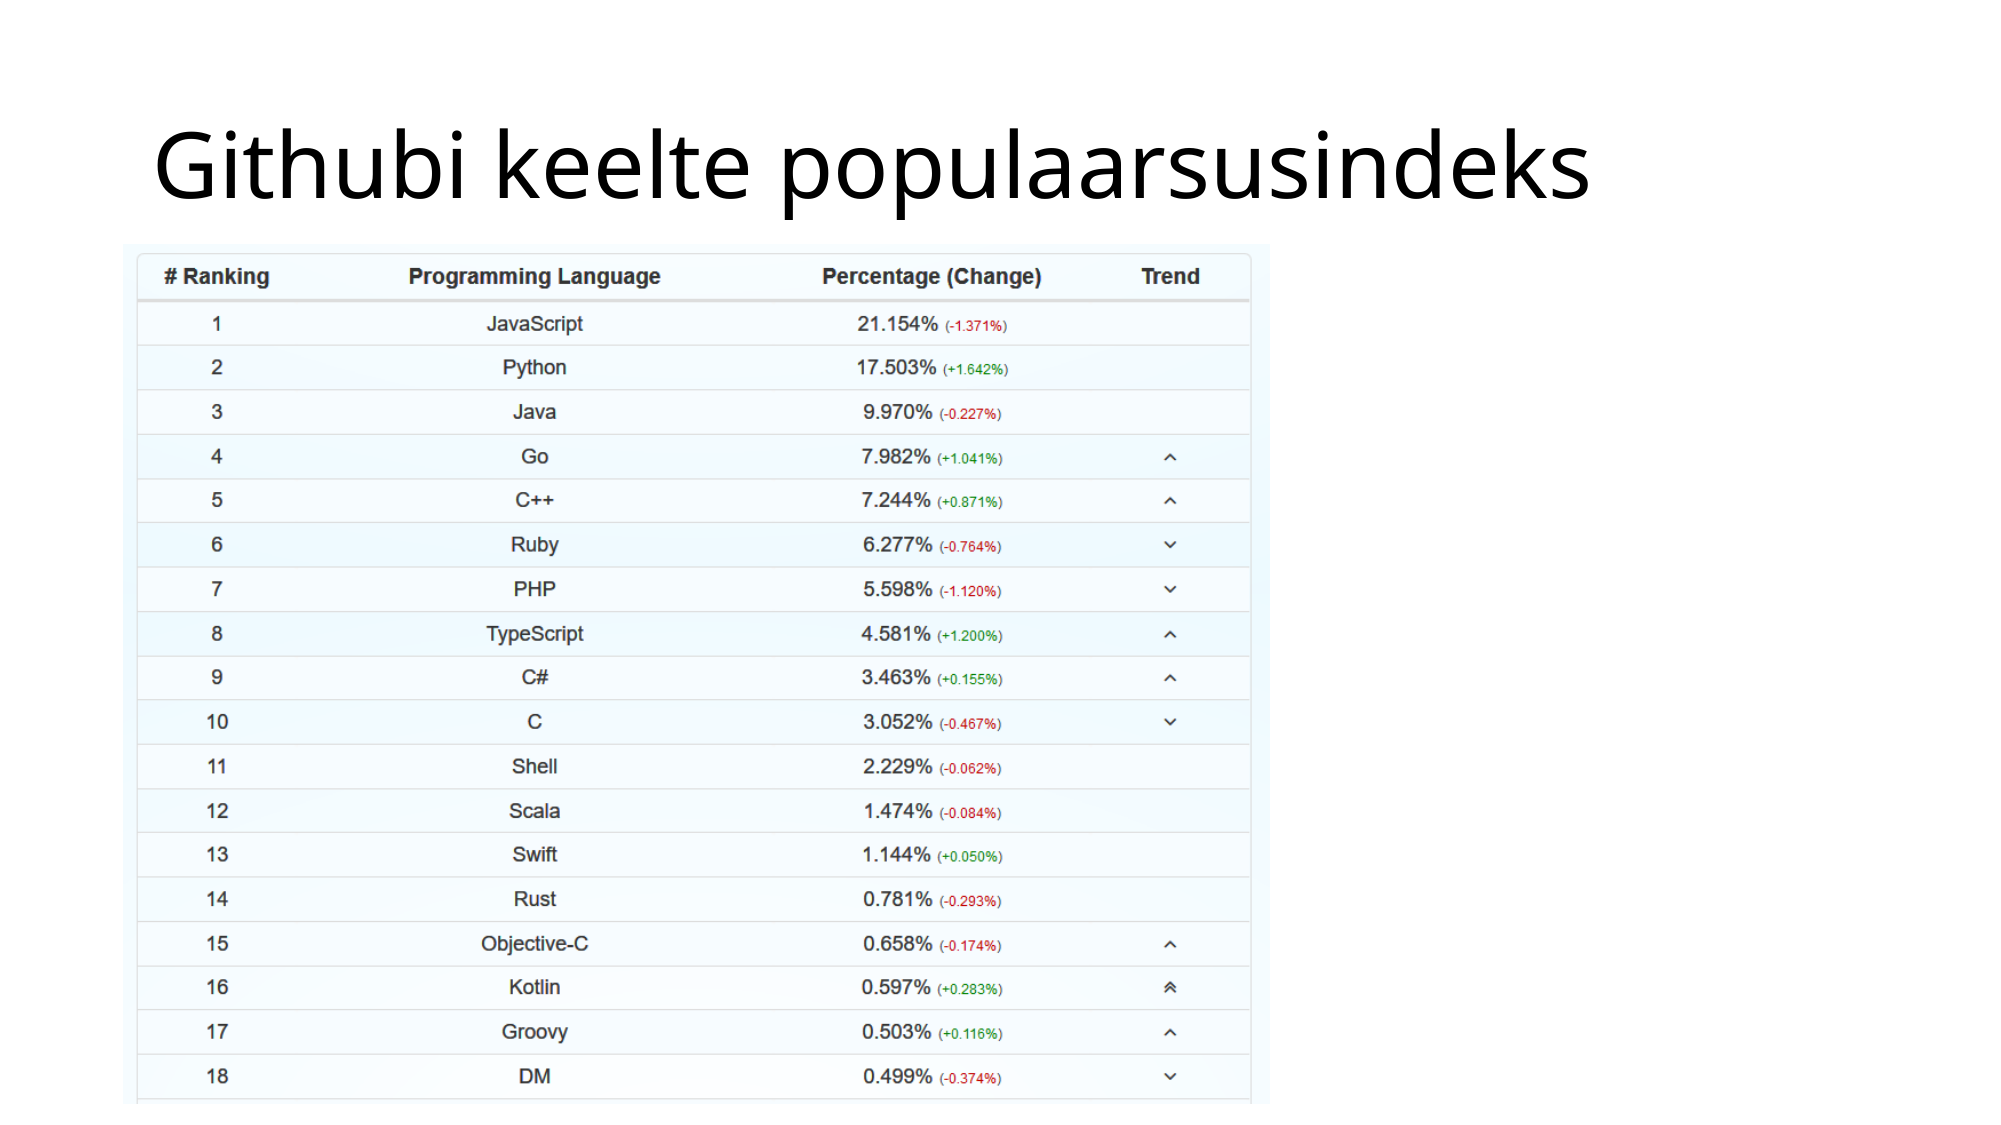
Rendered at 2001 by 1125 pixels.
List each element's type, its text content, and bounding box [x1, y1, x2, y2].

title Githubi keelte populaarsusindeks [137, 59, 1863, 278]
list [123, 244, 1270, 1104]
